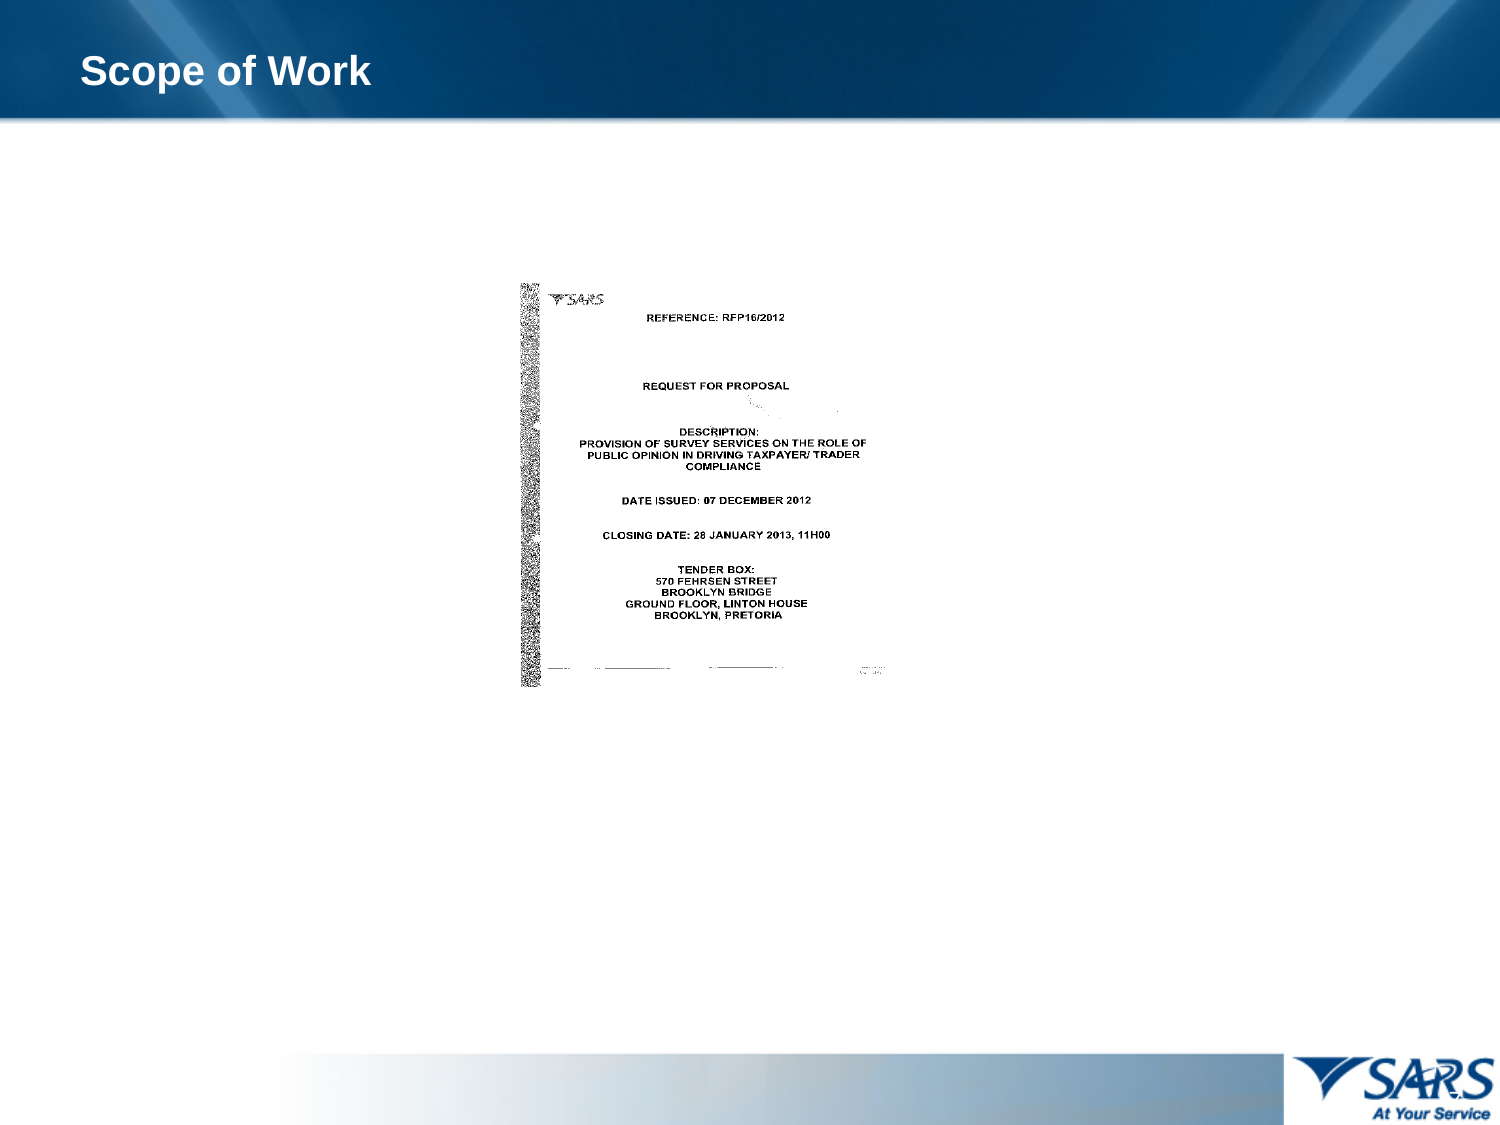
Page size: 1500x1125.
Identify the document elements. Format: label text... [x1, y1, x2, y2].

picture [0, 0, 1500, 1125]
title Scope of Work [19, 9, 1463, 105]
slide_number 7 [1320, 1084, 1463, 1115]
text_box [514, 269, 919, 689]
